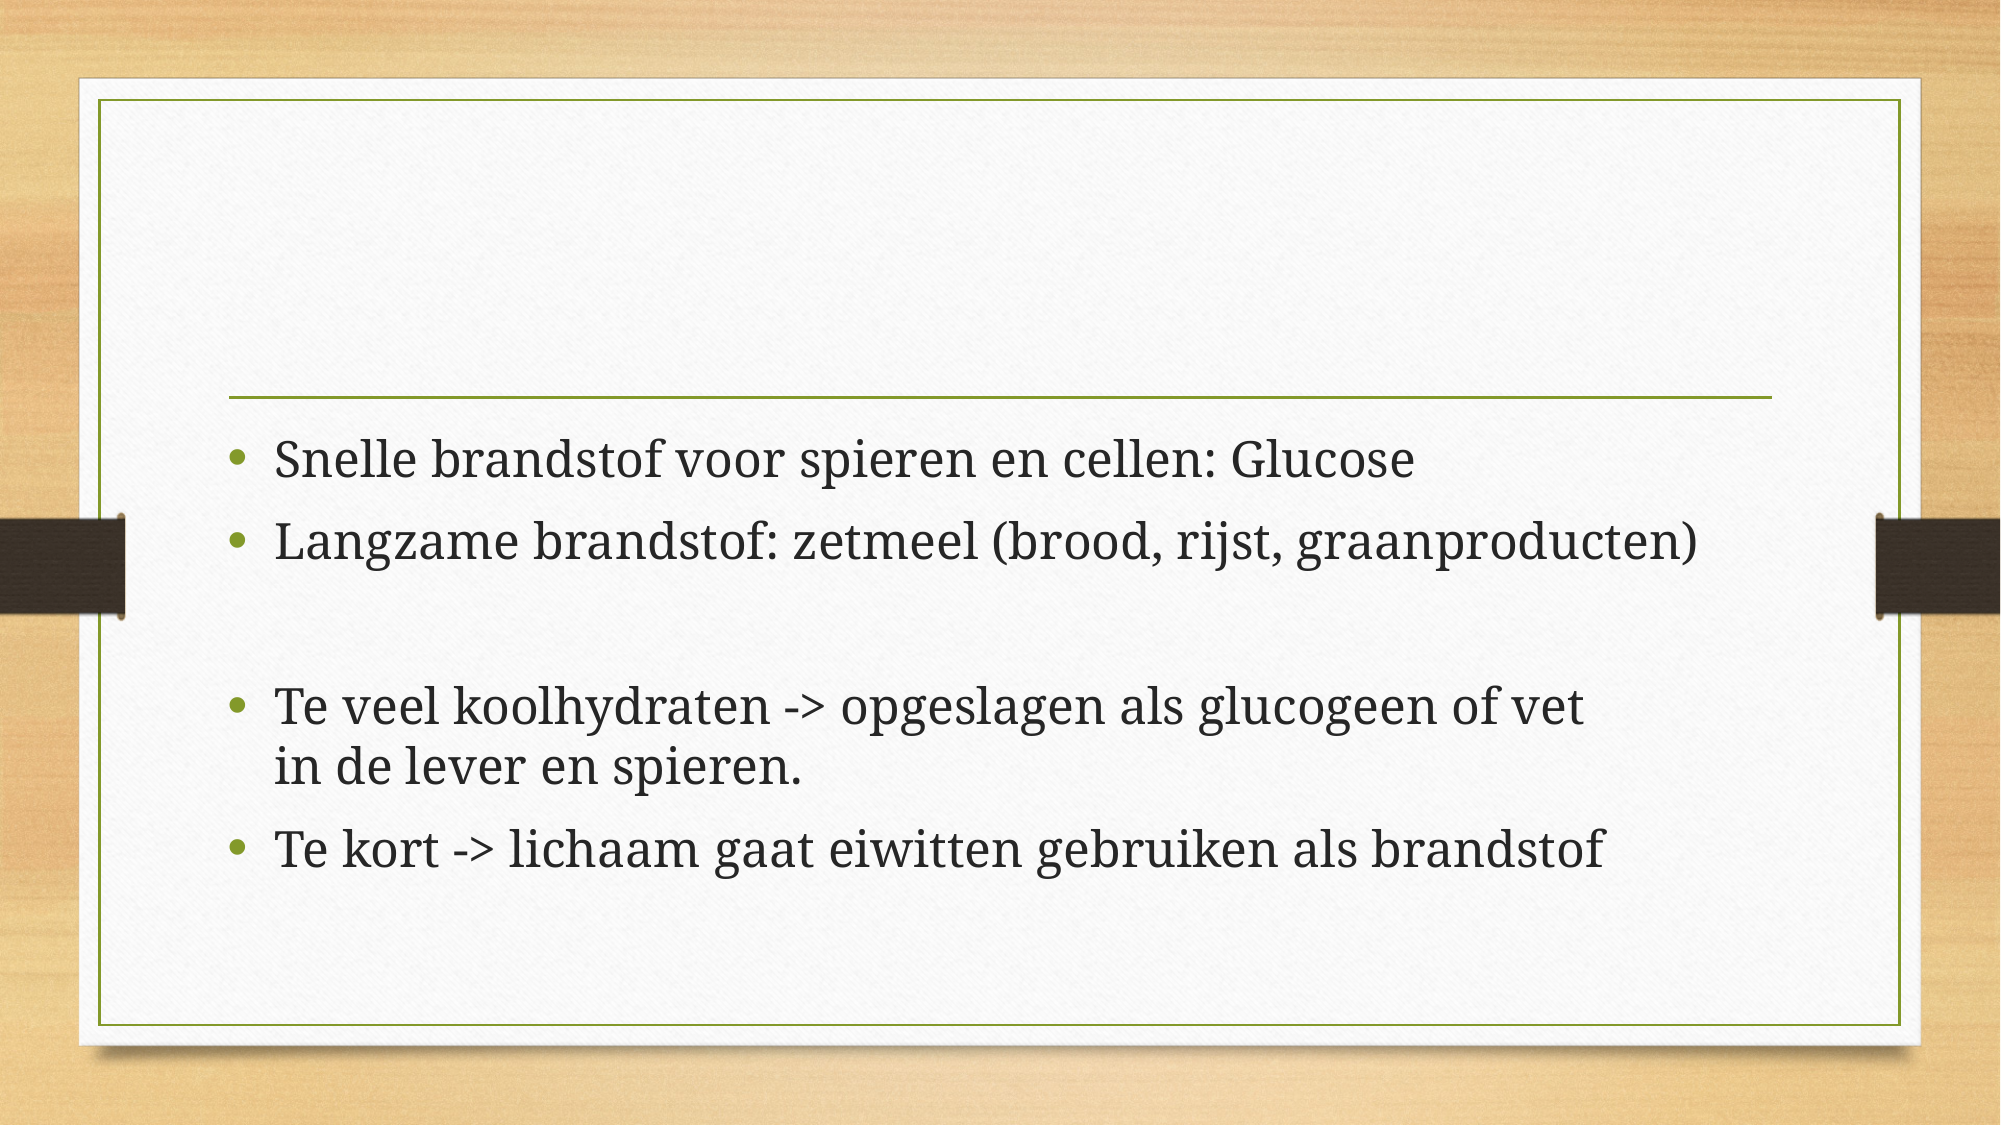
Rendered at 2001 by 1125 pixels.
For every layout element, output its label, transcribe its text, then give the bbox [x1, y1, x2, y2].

list Snelle brandstof voor spieren en cellen: Glucose Langzame brandstof: zetmeel (brood, rijst, graanproducten) Te veel koolhydraten -> opgeslagen als glucogeen of vet in de lever en spieren. Te kort -> lichaam gaat eiwitten gebruiken als brandstof [212, 419, 1788, 964]
picture [0, 0, 2001, 1125]
